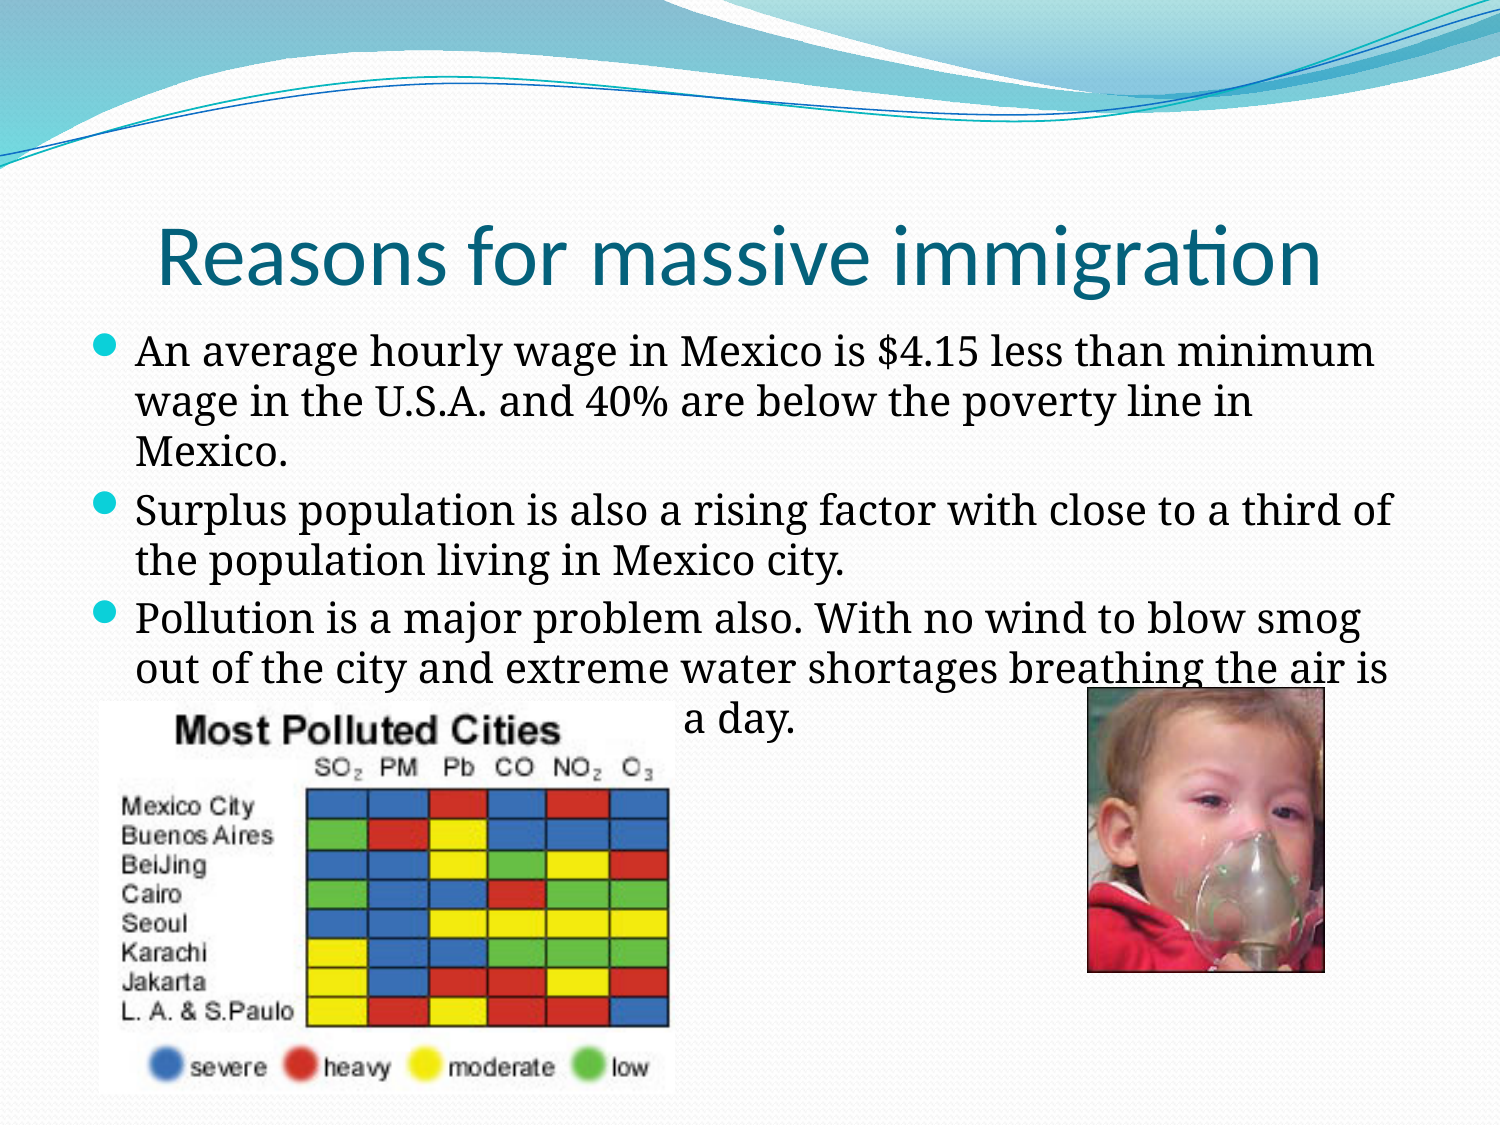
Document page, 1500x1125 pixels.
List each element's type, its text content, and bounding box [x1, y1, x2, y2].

picture [1087, 687, 1326, 973]
title Reasons for massive immigration [75, 115, 1425, 303]
picture [99, 701, 676, 1095]
list An average hourly wage in Mexico is $4.15 less than minimum wage in the U.S.A. and 40% are below the poverty line in Mexico. Surplus population is also a rising factor with close to a third of the population living in Mexico city. Pollution is a major problem also. With no wind to blow smog out of the city and extreme water shortages breathing the air is close to smoking two packs a day. [75, 317, 1425, 1038]
